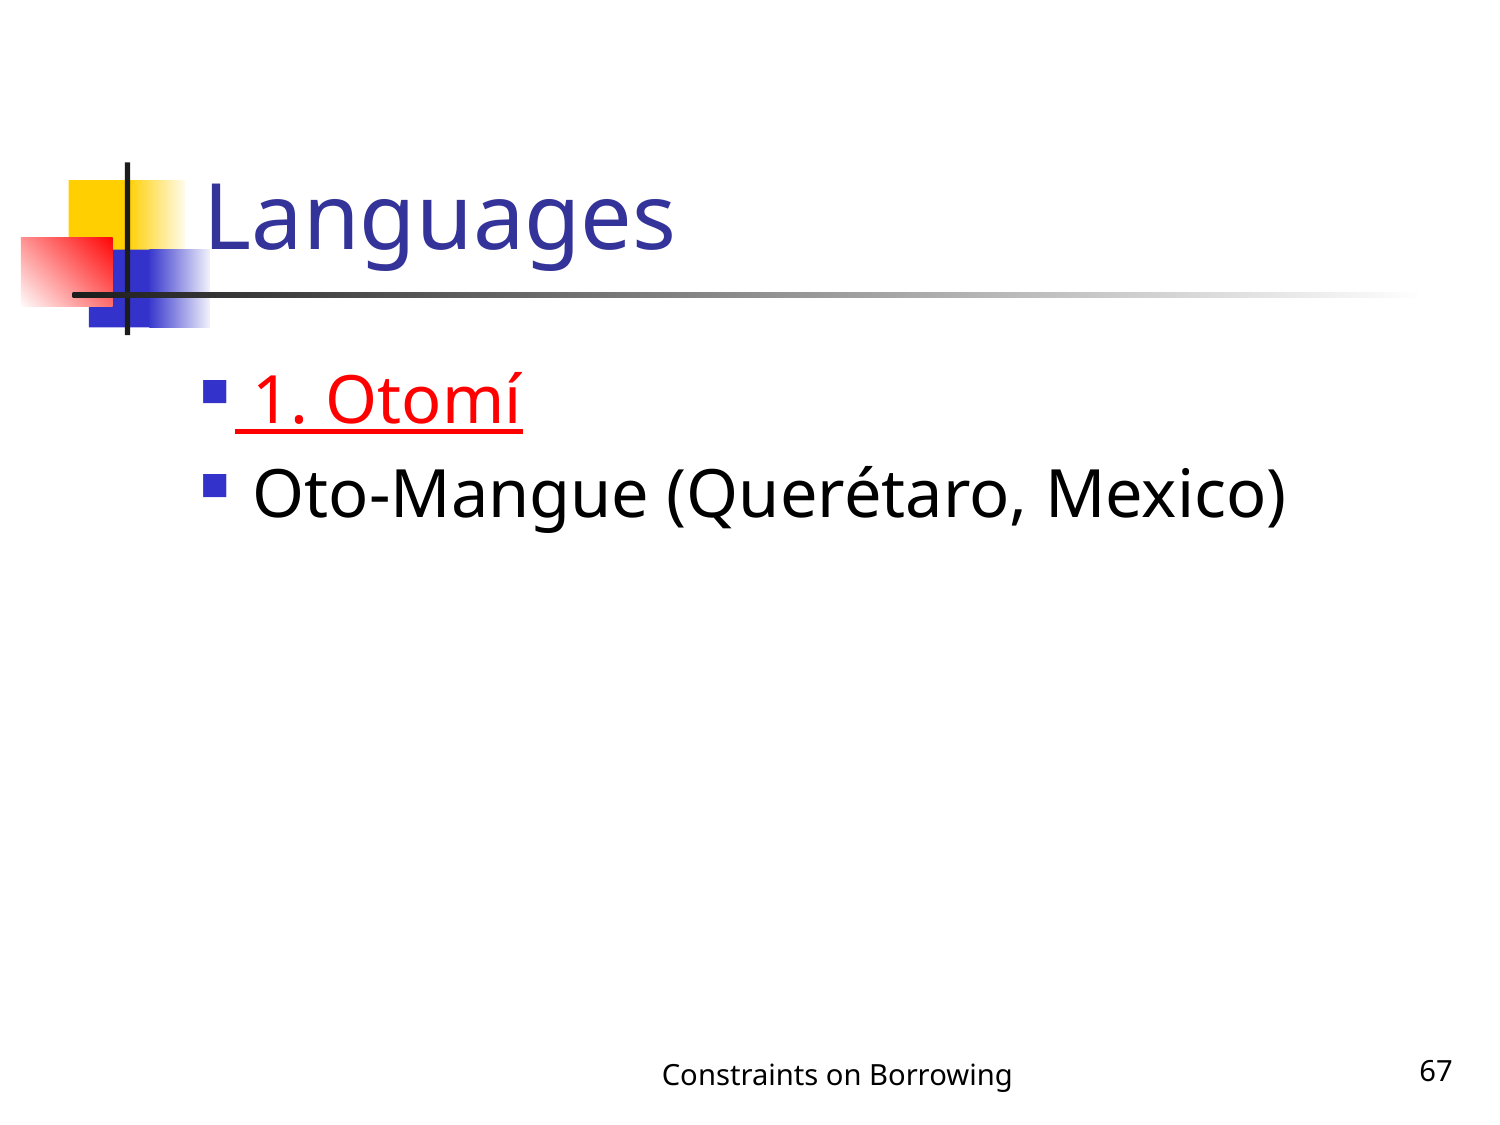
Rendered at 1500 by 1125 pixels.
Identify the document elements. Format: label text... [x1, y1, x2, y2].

slide_number 67 [1154, 1023, 1468, 1100]
text_box 1. Otomí Oto-Mangue (Querétaro, Mexico) [185, 349, 1303, 538]
footer Constraints on Borrowing [599, 1023, 1076, 1100]
title Languages [188, 34, 1468, 276]
